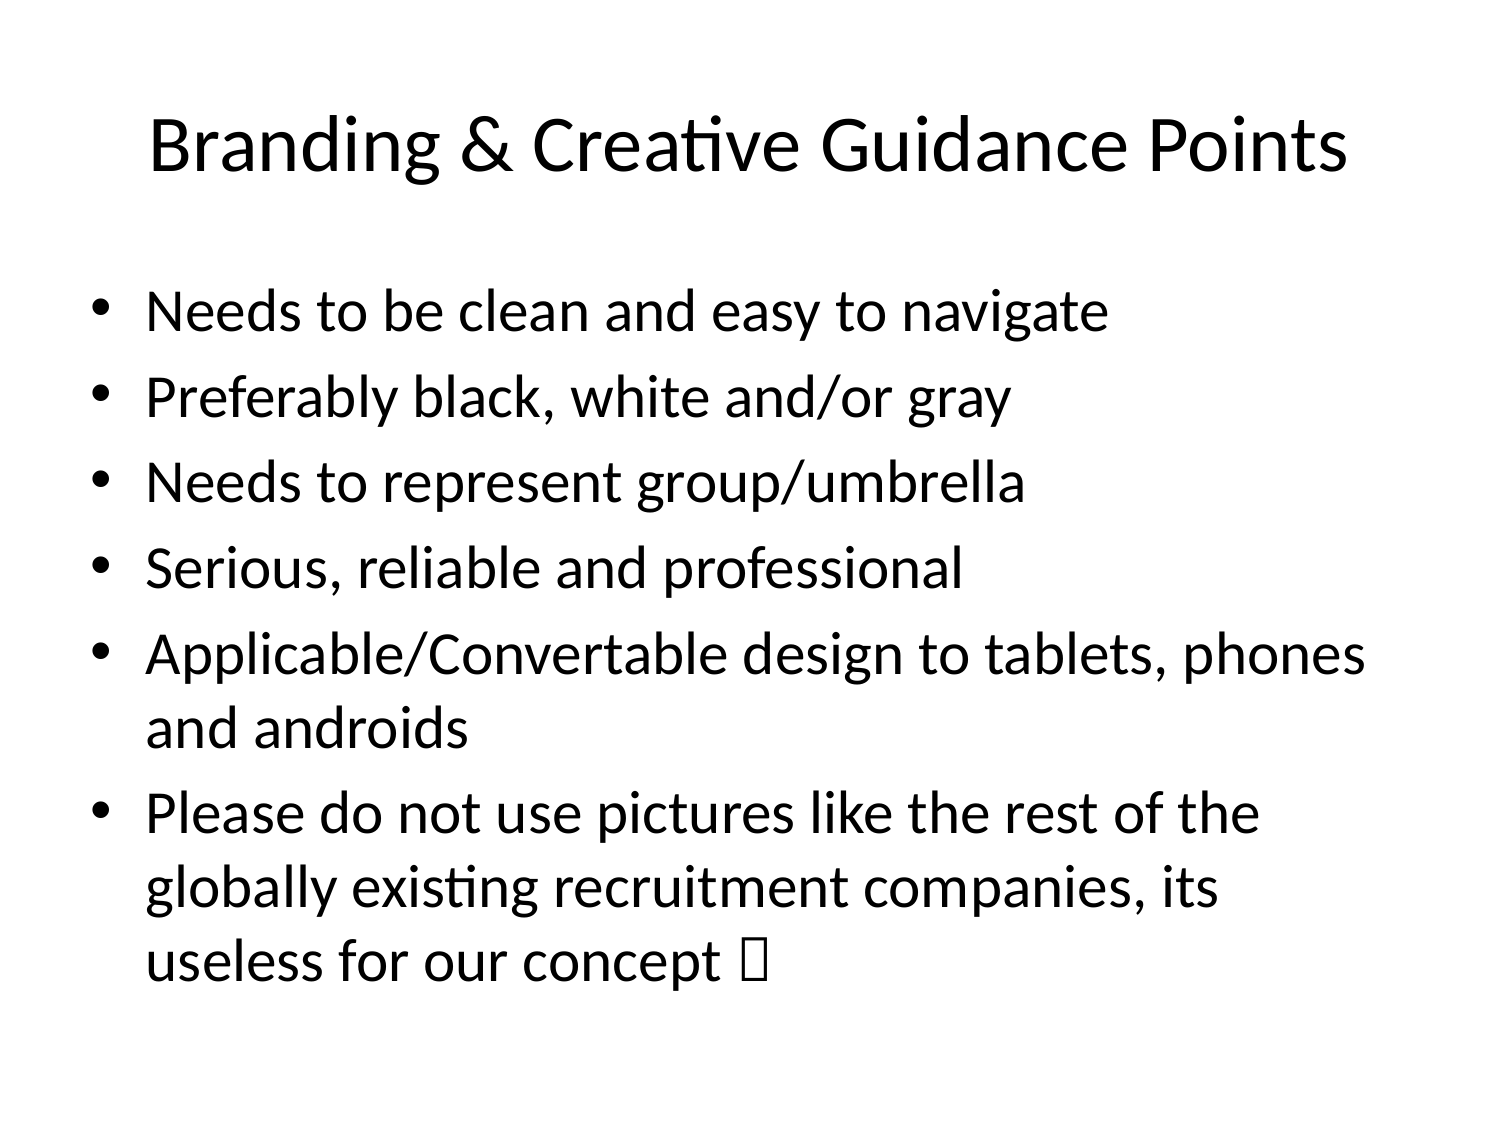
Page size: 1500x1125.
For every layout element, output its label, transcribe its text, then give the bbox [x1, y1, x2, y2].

title Branding & Creative Guidance Points [75, 45, 1425, 233]
list Needs to be clean and easy to navigate Preferably black, white and/or gray Needs to represent group/umbrella Serious, reliable and professional Applicable/Convertable design to tablets, phones and androids Please do not use pictures like the rest of the globally existing recruitment companies, its useless for our concept  [75, 262, 1425, 1005]
